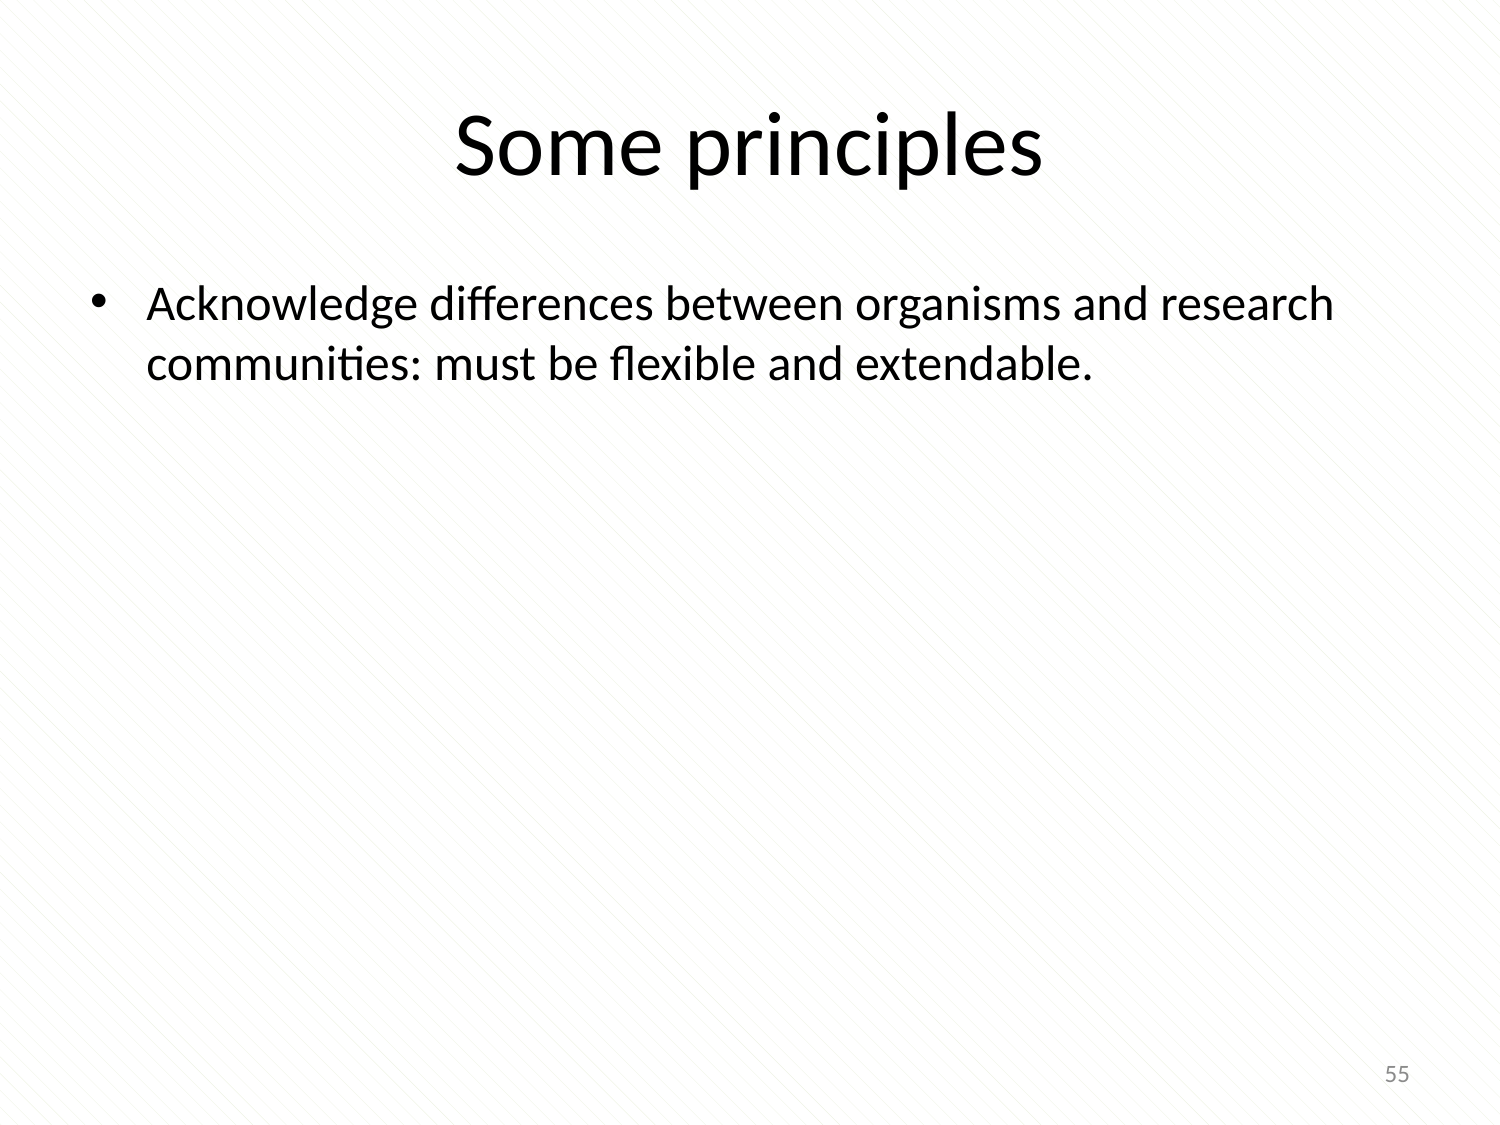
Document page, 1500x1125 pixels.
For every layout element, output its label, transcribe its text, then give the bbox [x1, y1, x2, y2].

title Some principles [75, 45, 1425, 233]
slide_number 55 [1074, 1042, 1425, 1103]
list Acknowledge differences between organisms and research communities: must be flexible and extendable. [75, 262, 1425, 1005]
